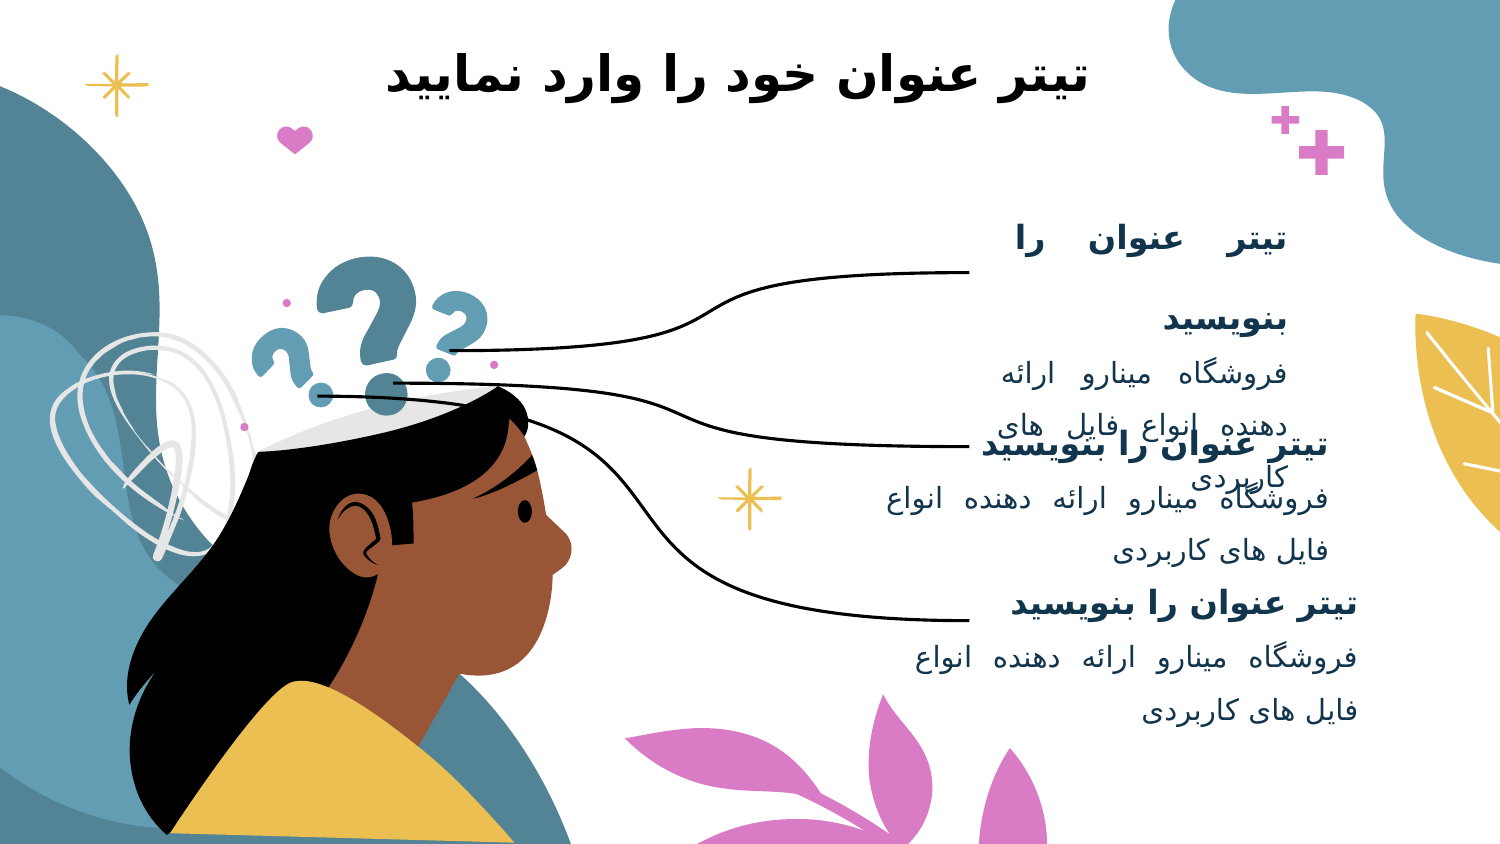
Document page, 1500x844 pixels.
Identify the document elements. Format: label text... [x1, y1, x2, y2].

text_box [449, 272, 970, 351]
text_box تیتر عنوان را بنویسید فروشگاه مینارو ارائه دهنده انواع فایل های کاربردی [888, 534, 1374, 734]
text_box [1271, 105, 1345, 176]
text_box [121, 256, 576, 843]
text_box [392, 382, 970, 395]
text_box تیتر عنوان خود را وارد نمایید [333, 33, 1143, 109]
text_box تیتر عنوان را بنویسید فروشگاه مینارو ارائه دهنده انواع فایل های کاربردی [859, 374, 1345, 534]
text_box [277, 126, 313, 155]
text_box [317, 395, 970, 621]
text_box تیتر عنوان را بنویسید فروشگاه مینارو ارائه دهنده انواع فایل های کاربردی [969, 169, 1303, 374]
